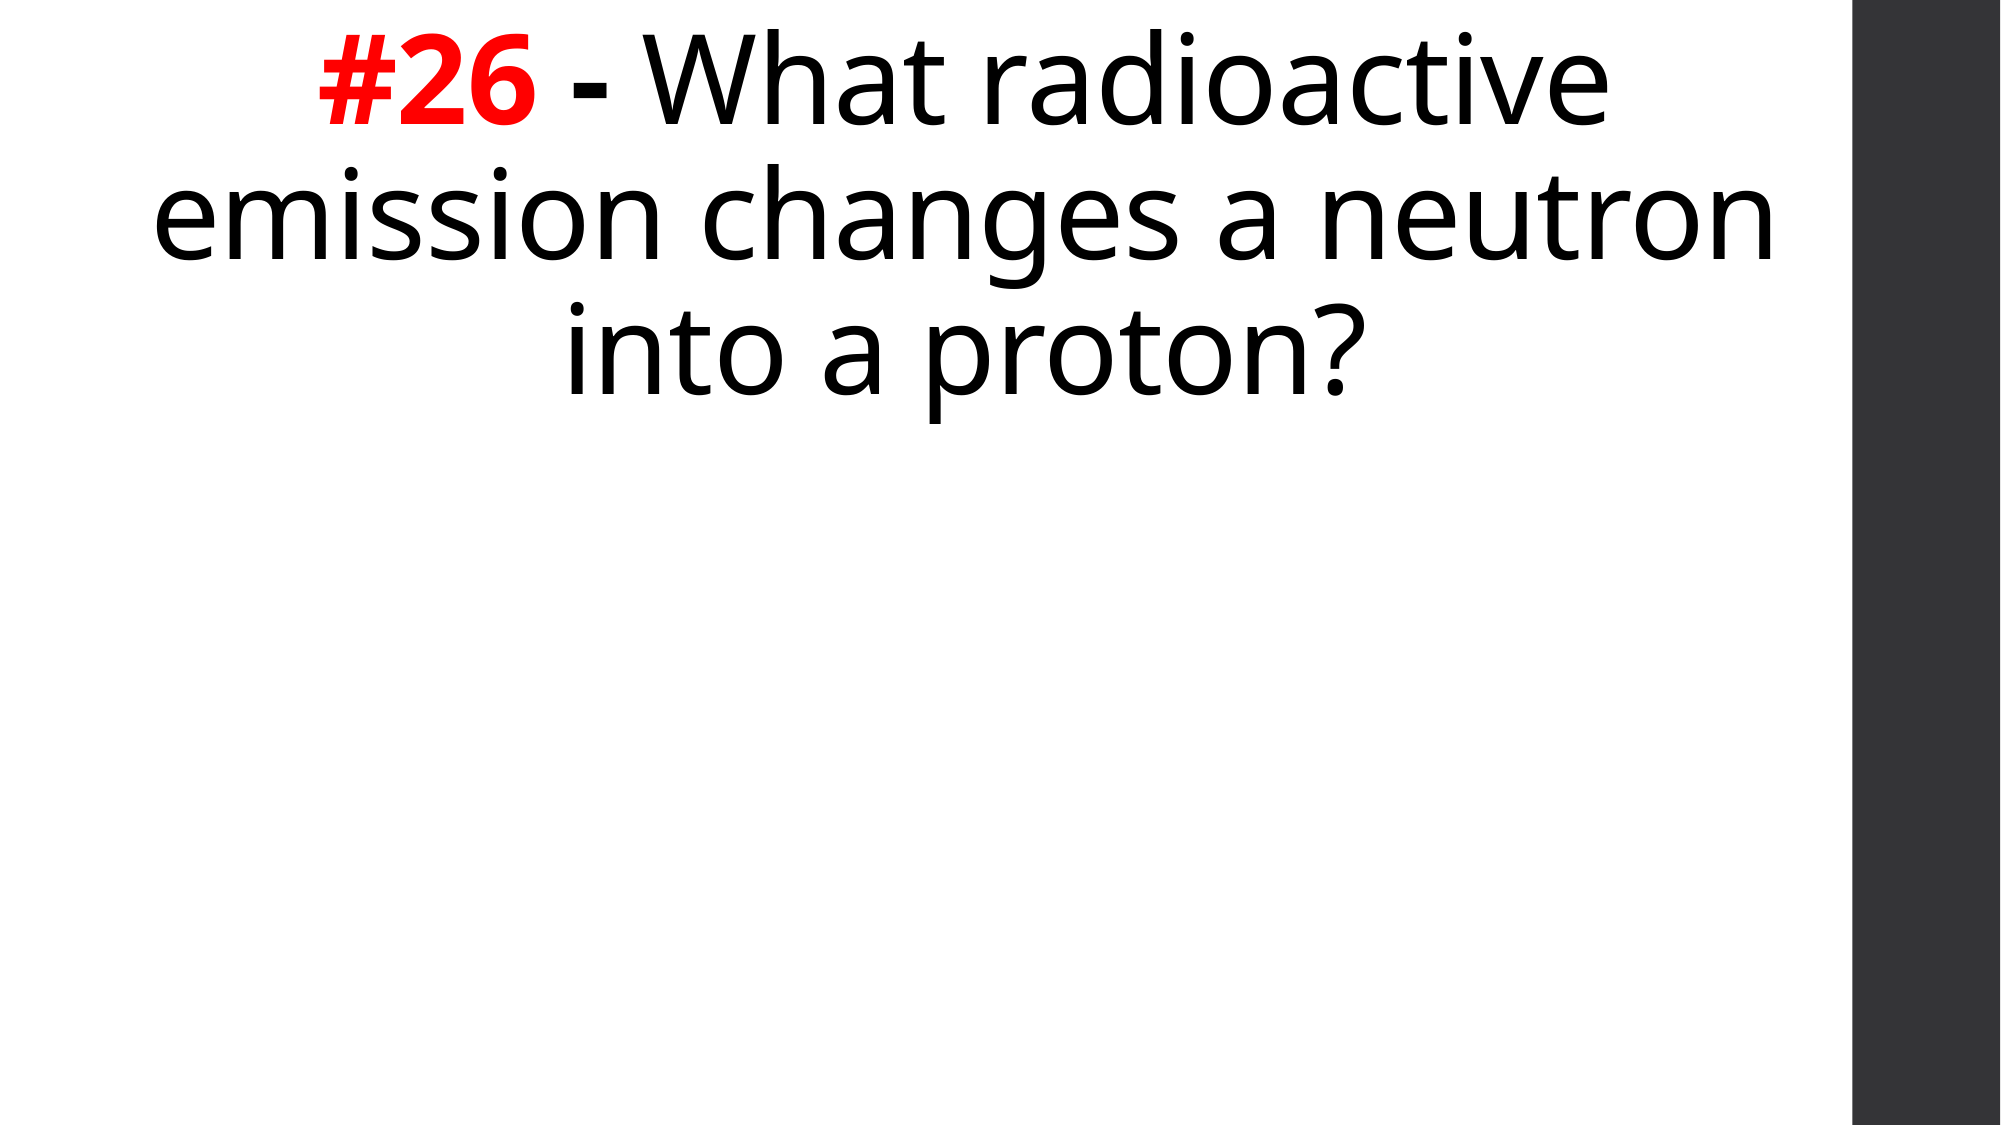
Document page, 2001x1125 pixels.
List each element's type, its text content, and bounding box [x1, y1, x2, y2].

title #26 - What radioactive emission changes a neutron into a proton? [112, 45, 1818, 430]
